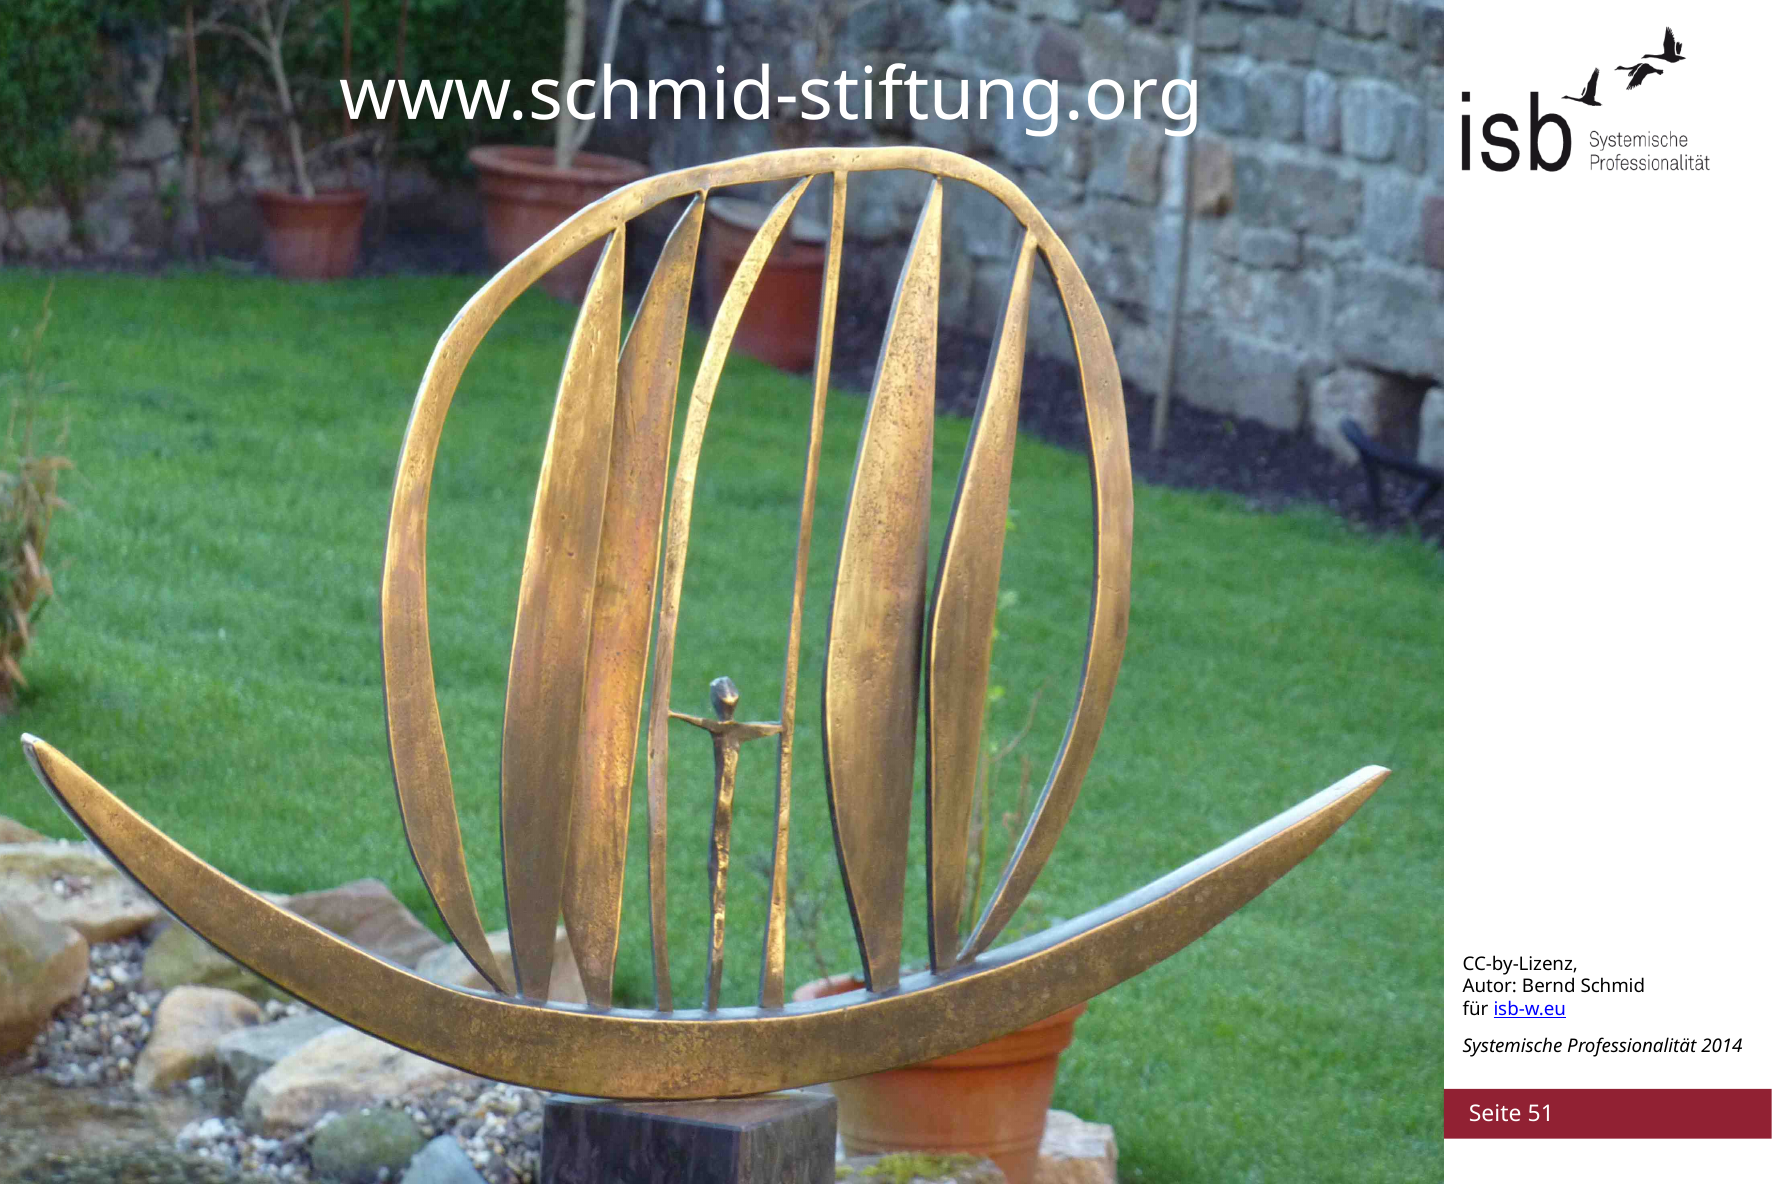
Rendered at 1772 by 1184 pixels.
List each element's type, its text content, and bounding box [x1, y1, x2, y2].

slide_number Seite 51 [1447, 1088, 1772, 1139]
picture [0, 0, 1725, 1184]
